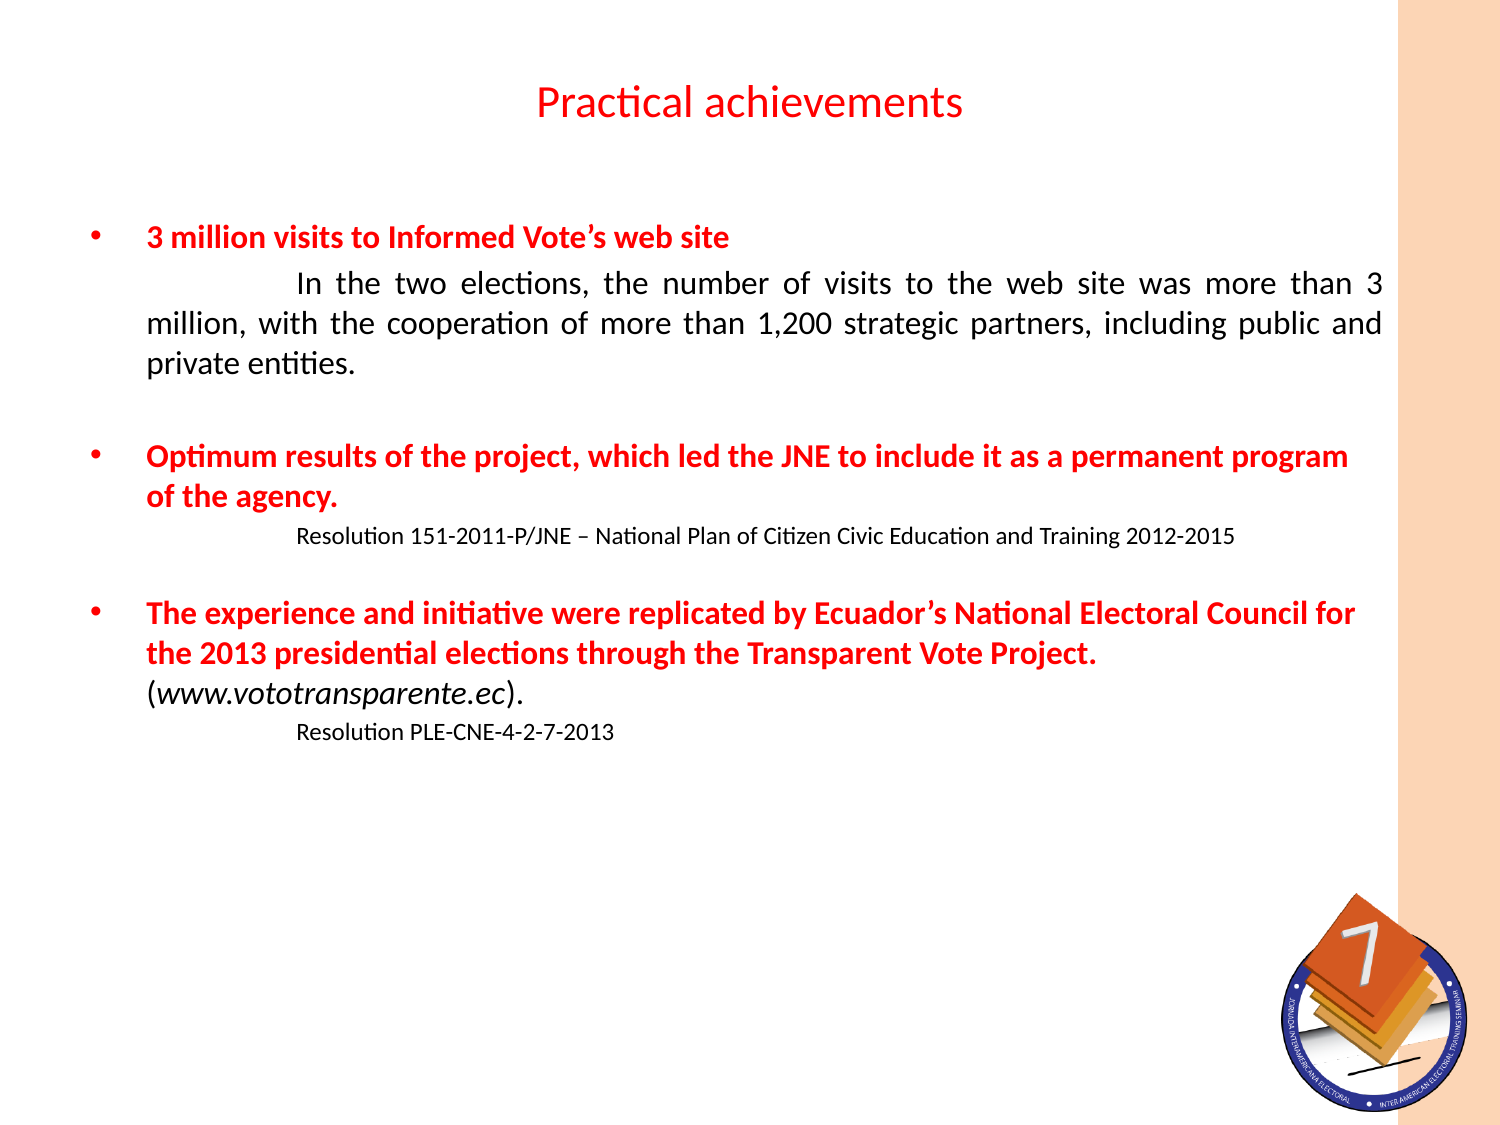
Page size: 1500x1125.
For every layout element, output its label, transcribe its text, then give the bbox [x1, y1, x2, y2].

text_box 3 million visits to Informed Vote’s web site In the two elections, the number of visits to the web site was more than 3 million, with the cooperation of more than 1,200 strategic partners, including public and private entities. Optimum results of the project, which led the JNE to include it as a permanent program of the agency. Resolution 151-2011-P/JNE – National Plan of Citizen Civic Education and Training 2012-2015 The experience and initiative were replicated by Ecuador’s National Electoral Council for the 2013 presidential elections through the Transparent Vote Project. (www.vototransparente.ec). Resolution PLE-CNE-4-2-7-2013 [75, 160, 1398, 1000]
text_box Practical achievements [74, 62, 1398, 161]
picture [1281, 893, 1471, 1112]
text_box [1398, 0, 1500, 1125]
